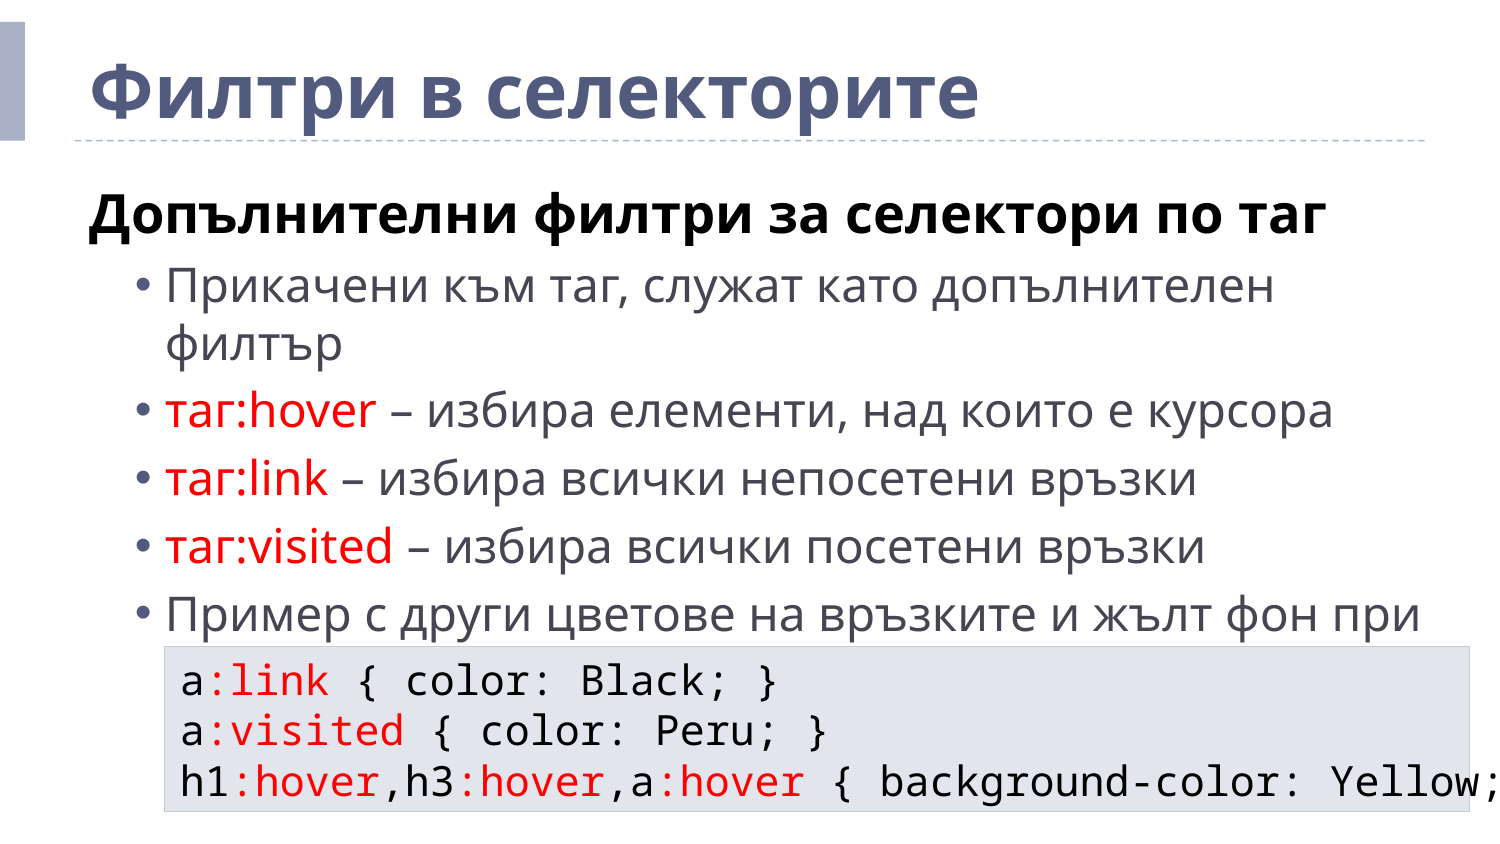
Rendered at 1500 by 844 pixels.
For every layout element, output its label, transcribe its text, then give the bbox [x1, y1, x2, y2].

title Филтри в селекторите [75, 18, 1475, 141]
list Допълнителни филтри за селектори по таг Прикачени към таг, служат като допълнителен филтър таг:hover – избира елементи, над които е курсора таг:link – избира всички непосетени връзки таг:visited – избира всички посетени връзки Пример с други цветове на връзките и жълт фон при преминаване над заглавие или връзка [75, 171, 1475, 835]
text_box a:link { color: Black; } a:visited { color: Peru; } h1:hover,h3:hover,a:hover { background-color: Yellow; } [164, 646, 1470, 812]
